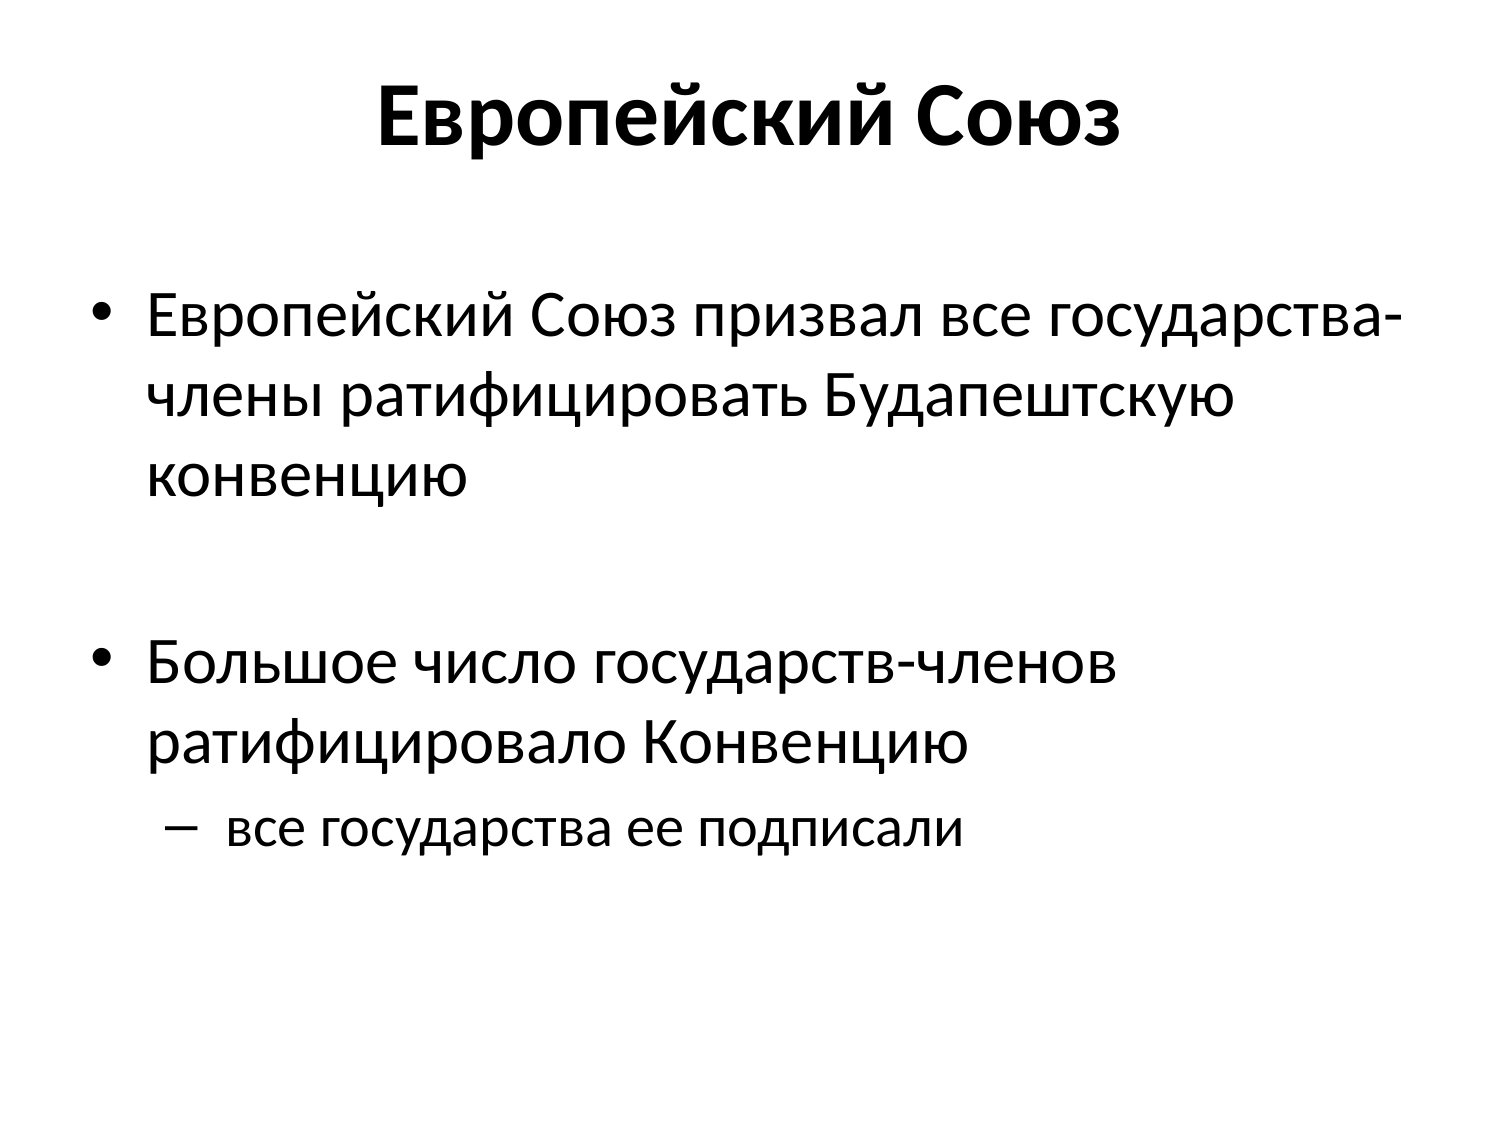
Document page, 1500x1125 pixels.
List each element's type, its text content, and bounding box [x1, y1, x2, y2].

title Европейский Союз [75, 45, 1425, 172]
list Европейский Союз призвал все государства-члены ратифицировать Будапештскую конвенцию Большое число государств-членов ратифицировало Конвенцию все государства ее подписали [75, 262, 1425, 1005]
